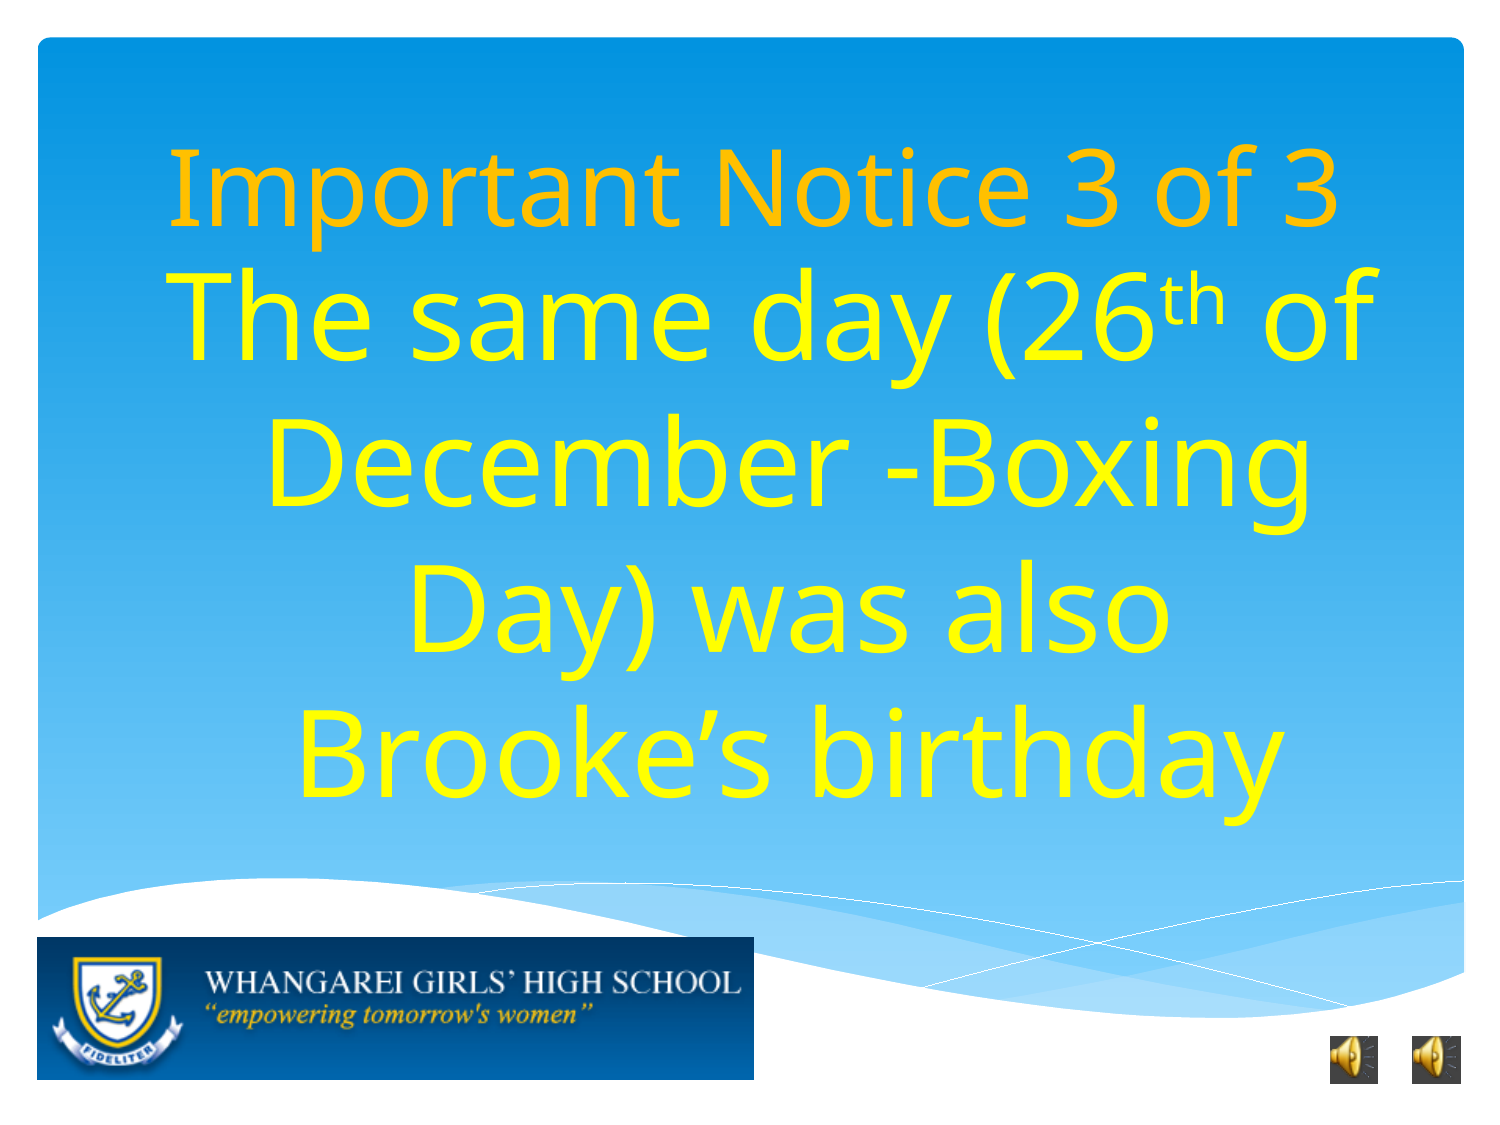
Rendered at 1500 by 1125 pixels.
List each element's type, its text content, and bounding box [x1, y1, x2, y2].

text_box Important Notice 3 of 3 [149, 37, 1362, 255]
picture [1328, 1034, 1380, 1086]
text_box The same day (26th of December -Boxing Day) was also Brooke’s birthday [149, 231, 1391, 963]
picture [1411, 1034, 1462, 1086]
picture [37, 937, 754, 1080]
